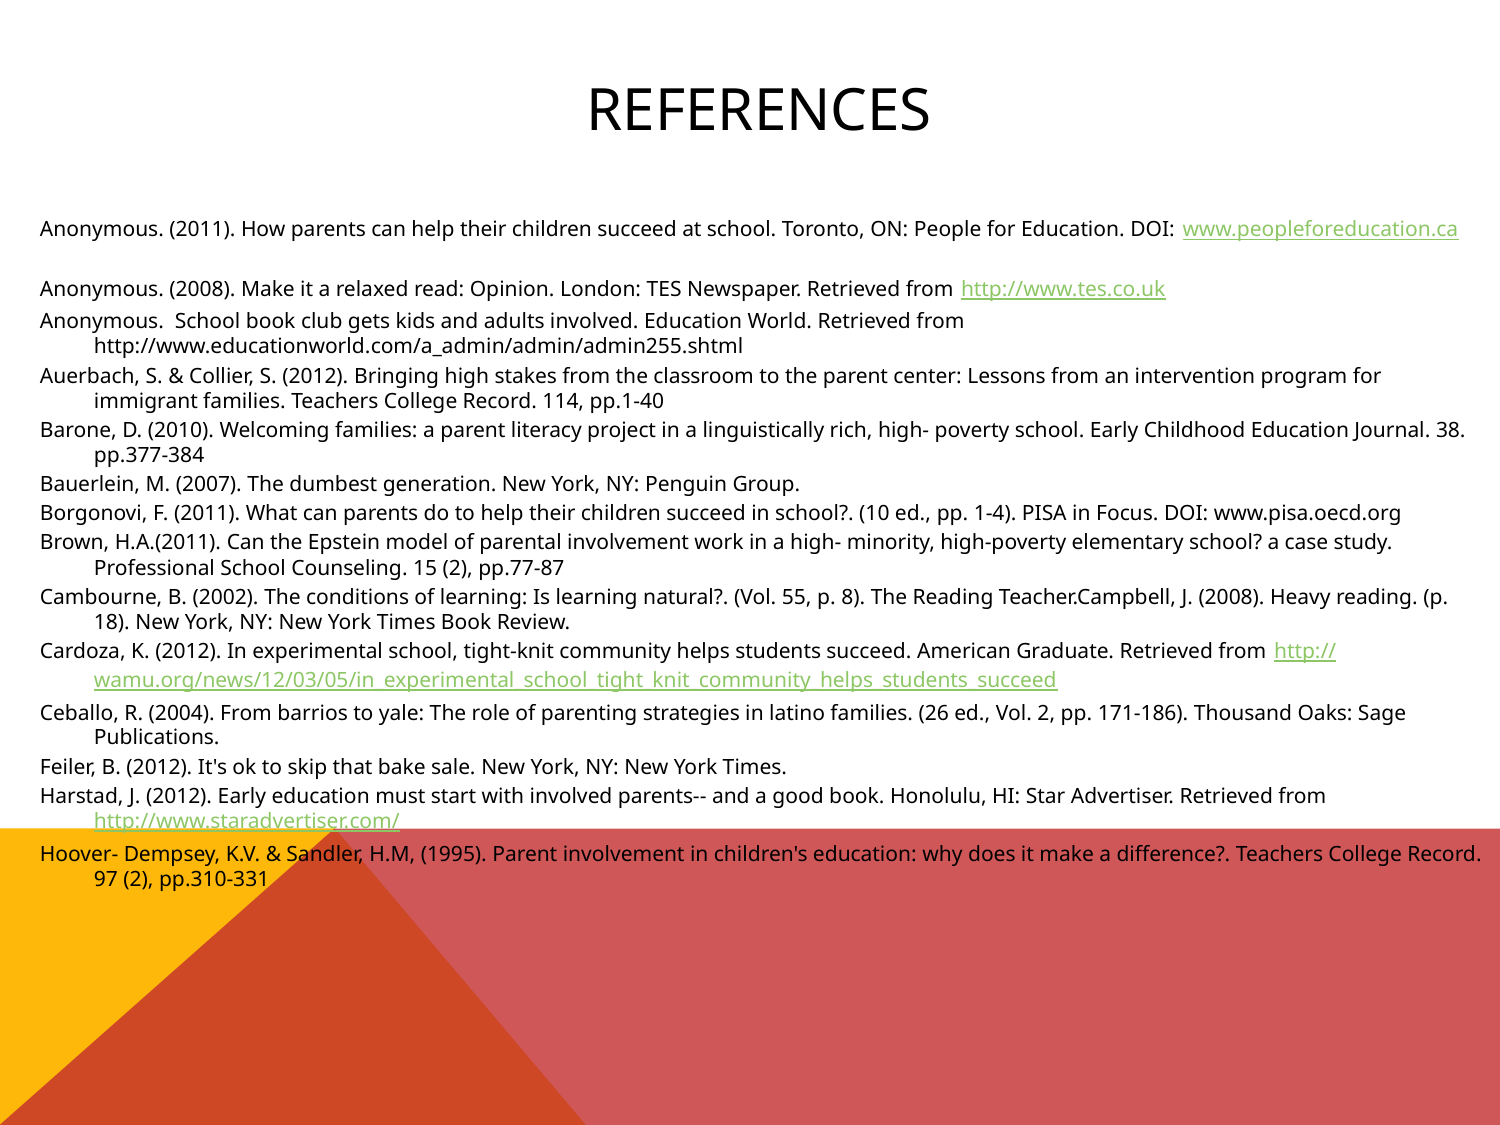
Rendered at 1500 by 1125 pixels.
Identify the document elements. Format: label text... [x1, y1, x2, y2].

list Anonymous. (2011). How parents can help their children succeed at school. Toronto, ON: People for Education. DOI: www.peopleforeducation.ca Anonymous. (2008). Make it a relaxed read: Opinion. London: TES Newspaper. Retrieved from http://www.tes.co.uk Anonymous. School book club gets kids and adults involved. Education World. Retrieved from http://www.educationworld.com/a_admin/admin/admin255.shtml Auerbach, S. & Collier, S. (2012). Bringing high stakes from the classroom to the parent center: Lessons from an intervention program for immigrant families. Teachers College Record. 114, pp.1-40 Barone, D. (2010). Welcoming families: a parent literacy project in a linguistically rich, high- poverty school. Early Childhood Education Journal. 38. pp.377-384 Bauerlein, M. (2007). The dumbest generation. New York, NY: Penguin Group. Borgonovi, F. (2011). What can parents do to help their children succeed in school?. (10 ed., pp. 1-4). PISA in Focus. DOI: www.pisa.oecd.org Brown, H.A.(2011). Can the Epstein model of parental involvement work in a high- minority, high-poverty elementary school? a case study. Professional School Counseling. 15 (2), pp.77-87 Cambourne, B. (2002). The conditions of learning: Is learning natural?. (Vol. 55, p. 8). The Reading Teacher.Campbell, J. (2008). Heavy reading. (p. 18). New York, NY: New York Times Book Review. Cardoza, K. (2012). In experimental school, tight-knit community helps students succeed. American Graduate. Retrieved from http://wamu.org/news/12/03/05/in_experimental_school_tight_knit_community_helps_students_succeed Ceballo, R. (2004). From barrios to yale: The role of parenting strategies in latino families. (26 ed., Vol. 2, pp. 171-186). Thousand Oaks: Sage Publications. Feiler, B. (2012). It's ok to skip that bake sale. New York, NY: New York Times. Harstad, J. (2012). Early education must start with involved parents-- and a good book. Honolulu, HI: Star Advertiser. Retrieved from http://www.staradvertiser.com/ Hoover- Dempsey, K.V. & Sandler, H.M, (1995). Parent involvement in children's education: why does it make a difference?. Teachers College Record. 97 (2), pp.310-331 [24, 180, 1500, 1063]
title References [150, 62, 1384, 153]
